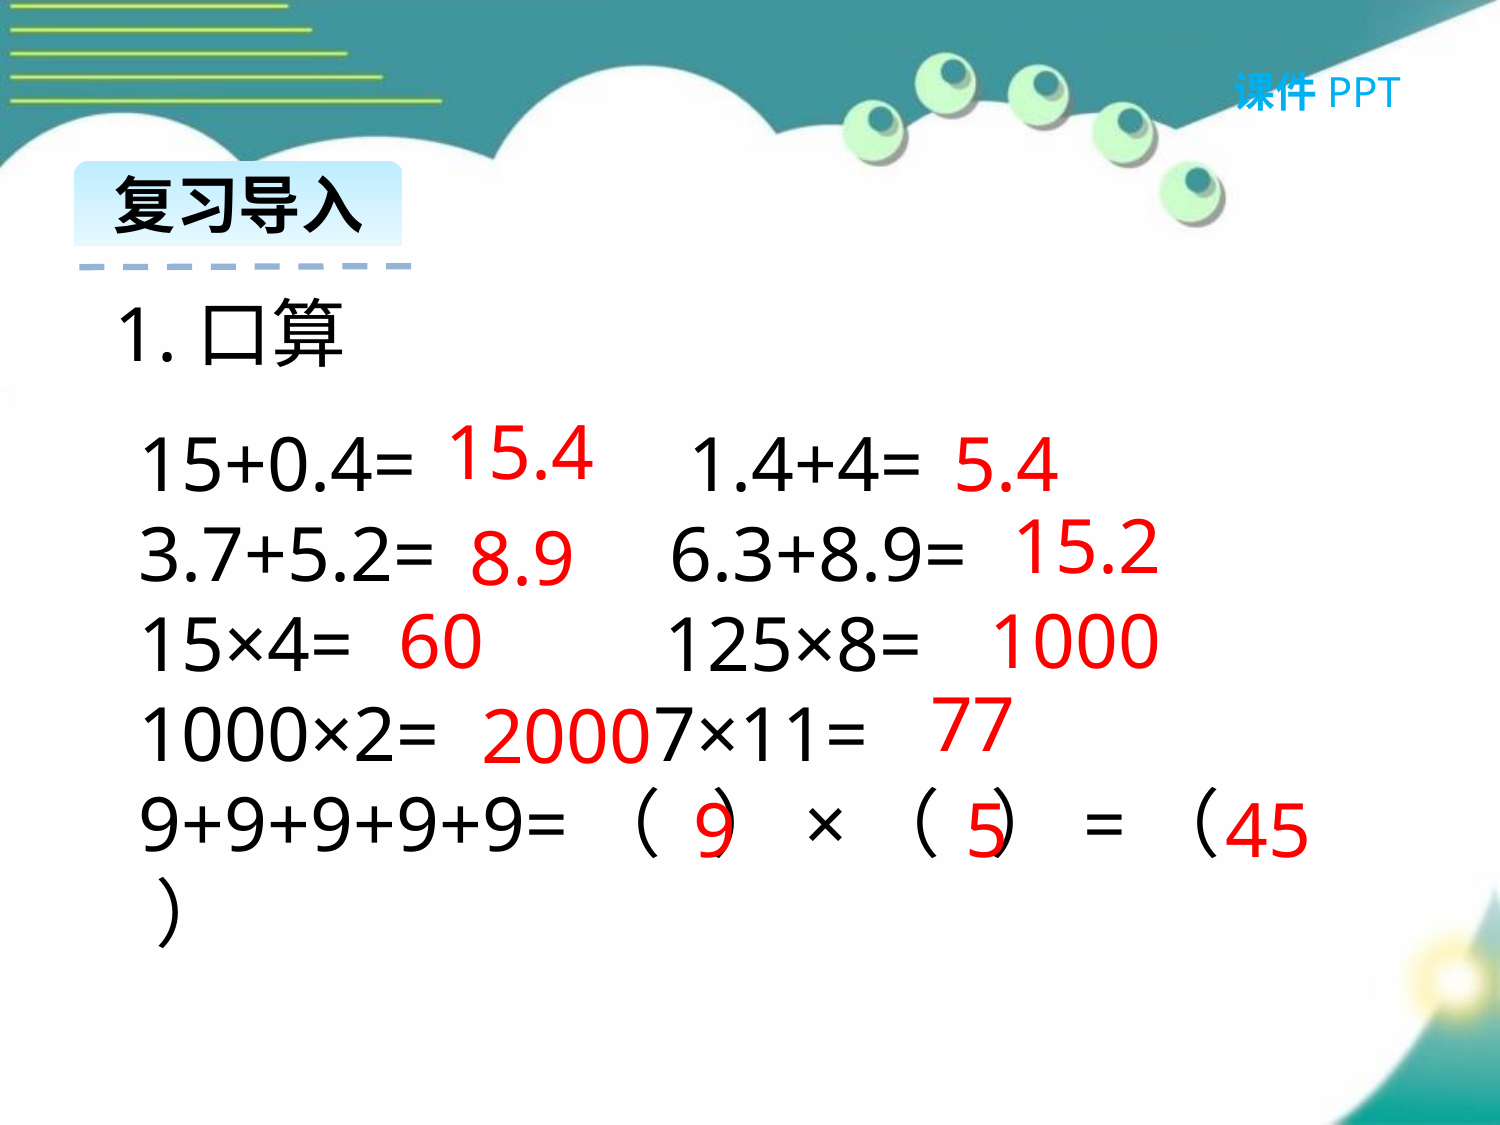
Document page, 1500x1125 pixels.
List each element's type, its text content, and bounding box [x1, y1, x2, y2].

text_box 1000 [974, 586, 1188, 691]
text_box 2000 [466, 680, 681, 786]
text_box 5 [950, 775, 1165, 880]
text_box 5.4 [938, 408, 1153, 514]
text_box 复习导入 [74, 160, 403, 246]
text_box 9 [679, 775, 893, 880]
text_box 15+0.4= 1.4+4= 3.7+5.2= 6.3+8.9= 15×4= 125×8= 1000×2= 7×11= 9+9+9+9+9=（ ）×（ ）=（ ） [123, 408, 1328, 964]
text_box 60 [383, 586, 598, 691]
text_box 课件PPT [1218, 58, 1418, 124]
text_box 15.4 [430, 397, 645, 502]
text_box 77 [915, 668, 1130, 774]
text_box 8.9 [454, 503, 669, 609]
text_box 1.口算 [100, 278, 848, 384]
text_box 15.2 [997, 491, 1212, 597]
text_box 45 [1210, 775, 1425, 880]
picture [0, 0, 1500, 1125]
